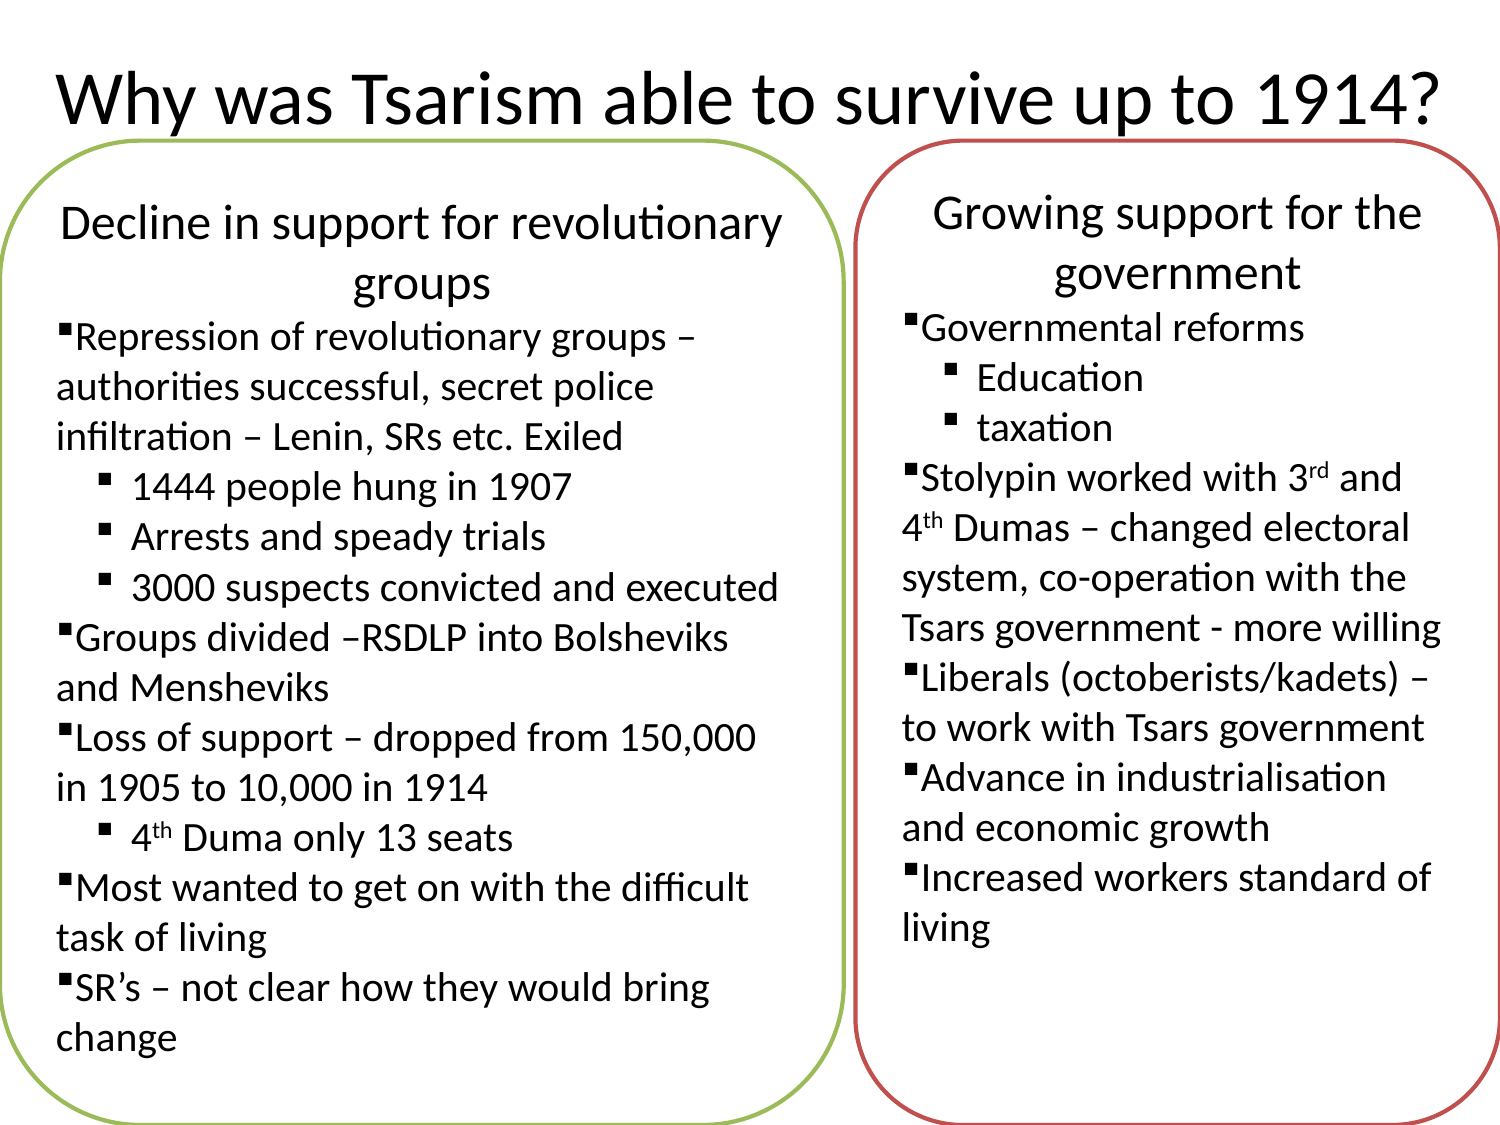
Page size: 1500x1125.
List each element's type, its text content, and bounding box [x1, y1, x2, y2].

text_box Decline in support for revolutionary groups Repression of revolutionary groups – authorities successful, secret police infiltration – Lenin, SRs etc. Exiled 1444 people hung in 1907 Arrests and speady trials 3000 suspects convicted and executed Groups divided –RSDLP into Bolsheviks and Mensheviks Loss of support – dropped from 150,000 in 1905 to 10,000 in 1914 4th Duma only 13 seats Most wanted to get on with the difficult task of living SR’s – not clear how they would bring change [0, 138, 846, 1125]
title Why was Tsarism able to survive up to 1914? [0, 0, 1500, 188]
text_box Growing support for the government Governmental reforms Education taxation Stolypin worked with 3rd and 4th Dumas – changed electoral system, co-operation with the Tsars government - more willing Liberals (octoberists/kadets) – to work with Tsars government Advance in industrialisation and economic growth Increased workers standard of living [853, 138, 1500, 1125]
